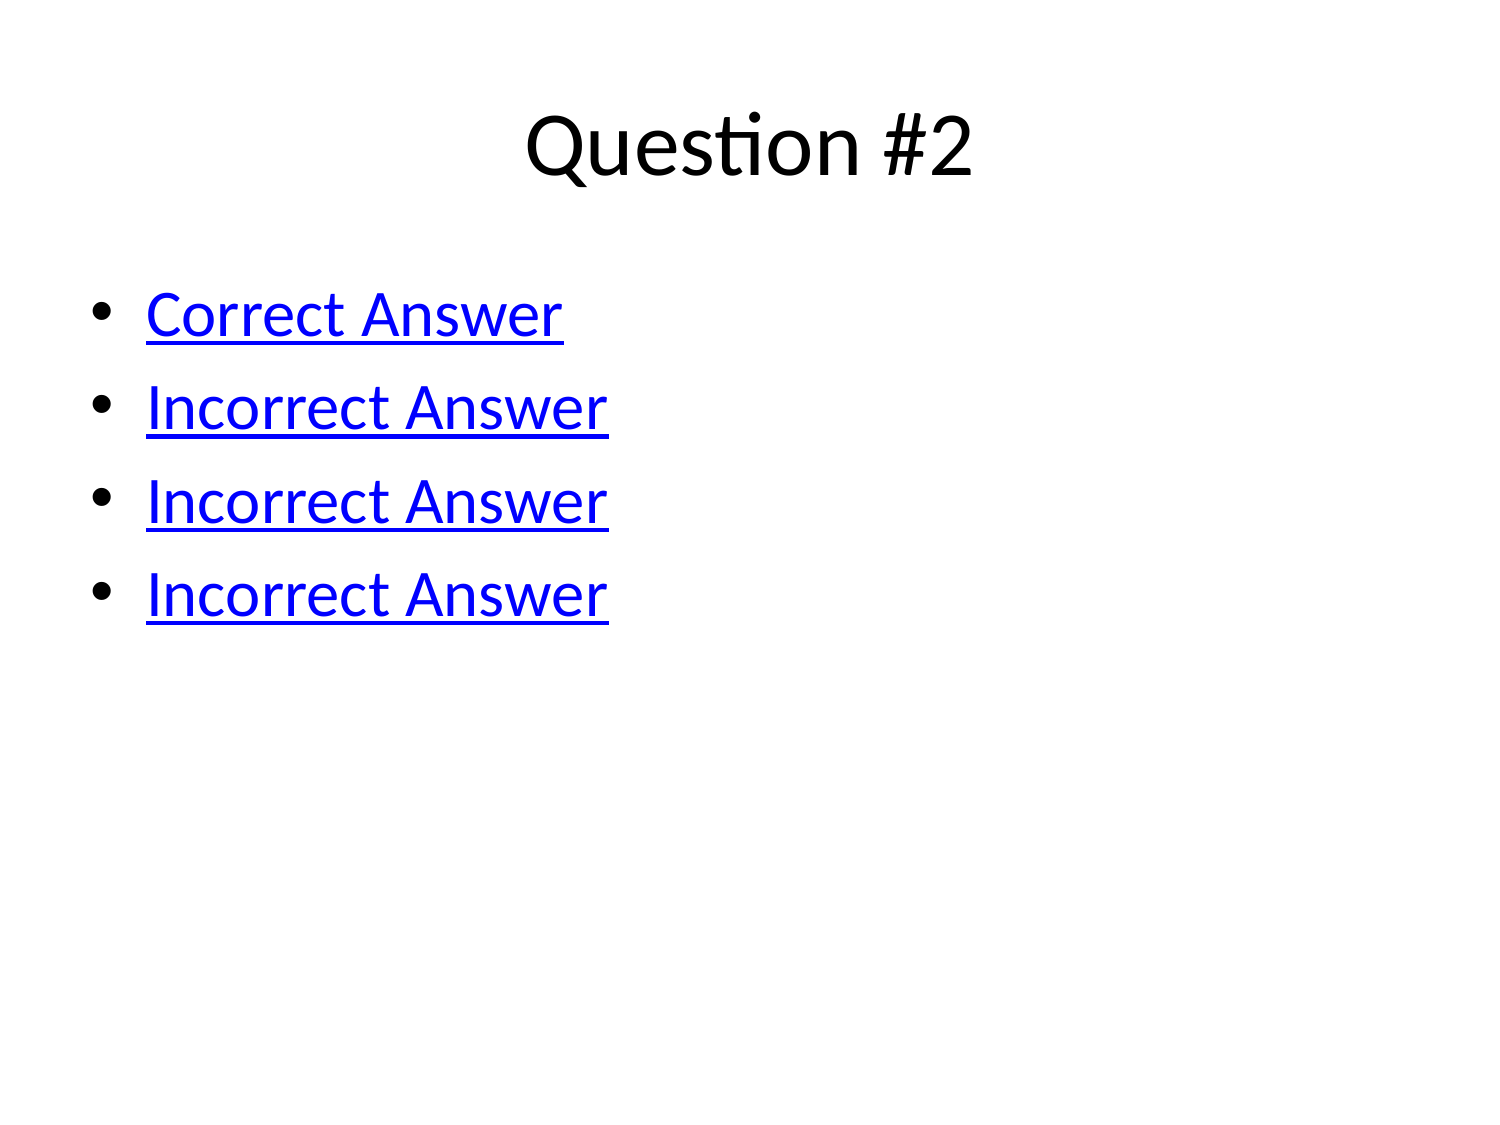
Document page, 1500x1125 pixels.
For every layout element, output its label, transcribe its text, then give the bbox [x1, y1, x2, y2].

title Question #2 [75, 45, 1425, 233]
list Correct Answer Incorrect Answer Incorrect Answer Incorrect Answer [75, 262, 1425, 1005]
